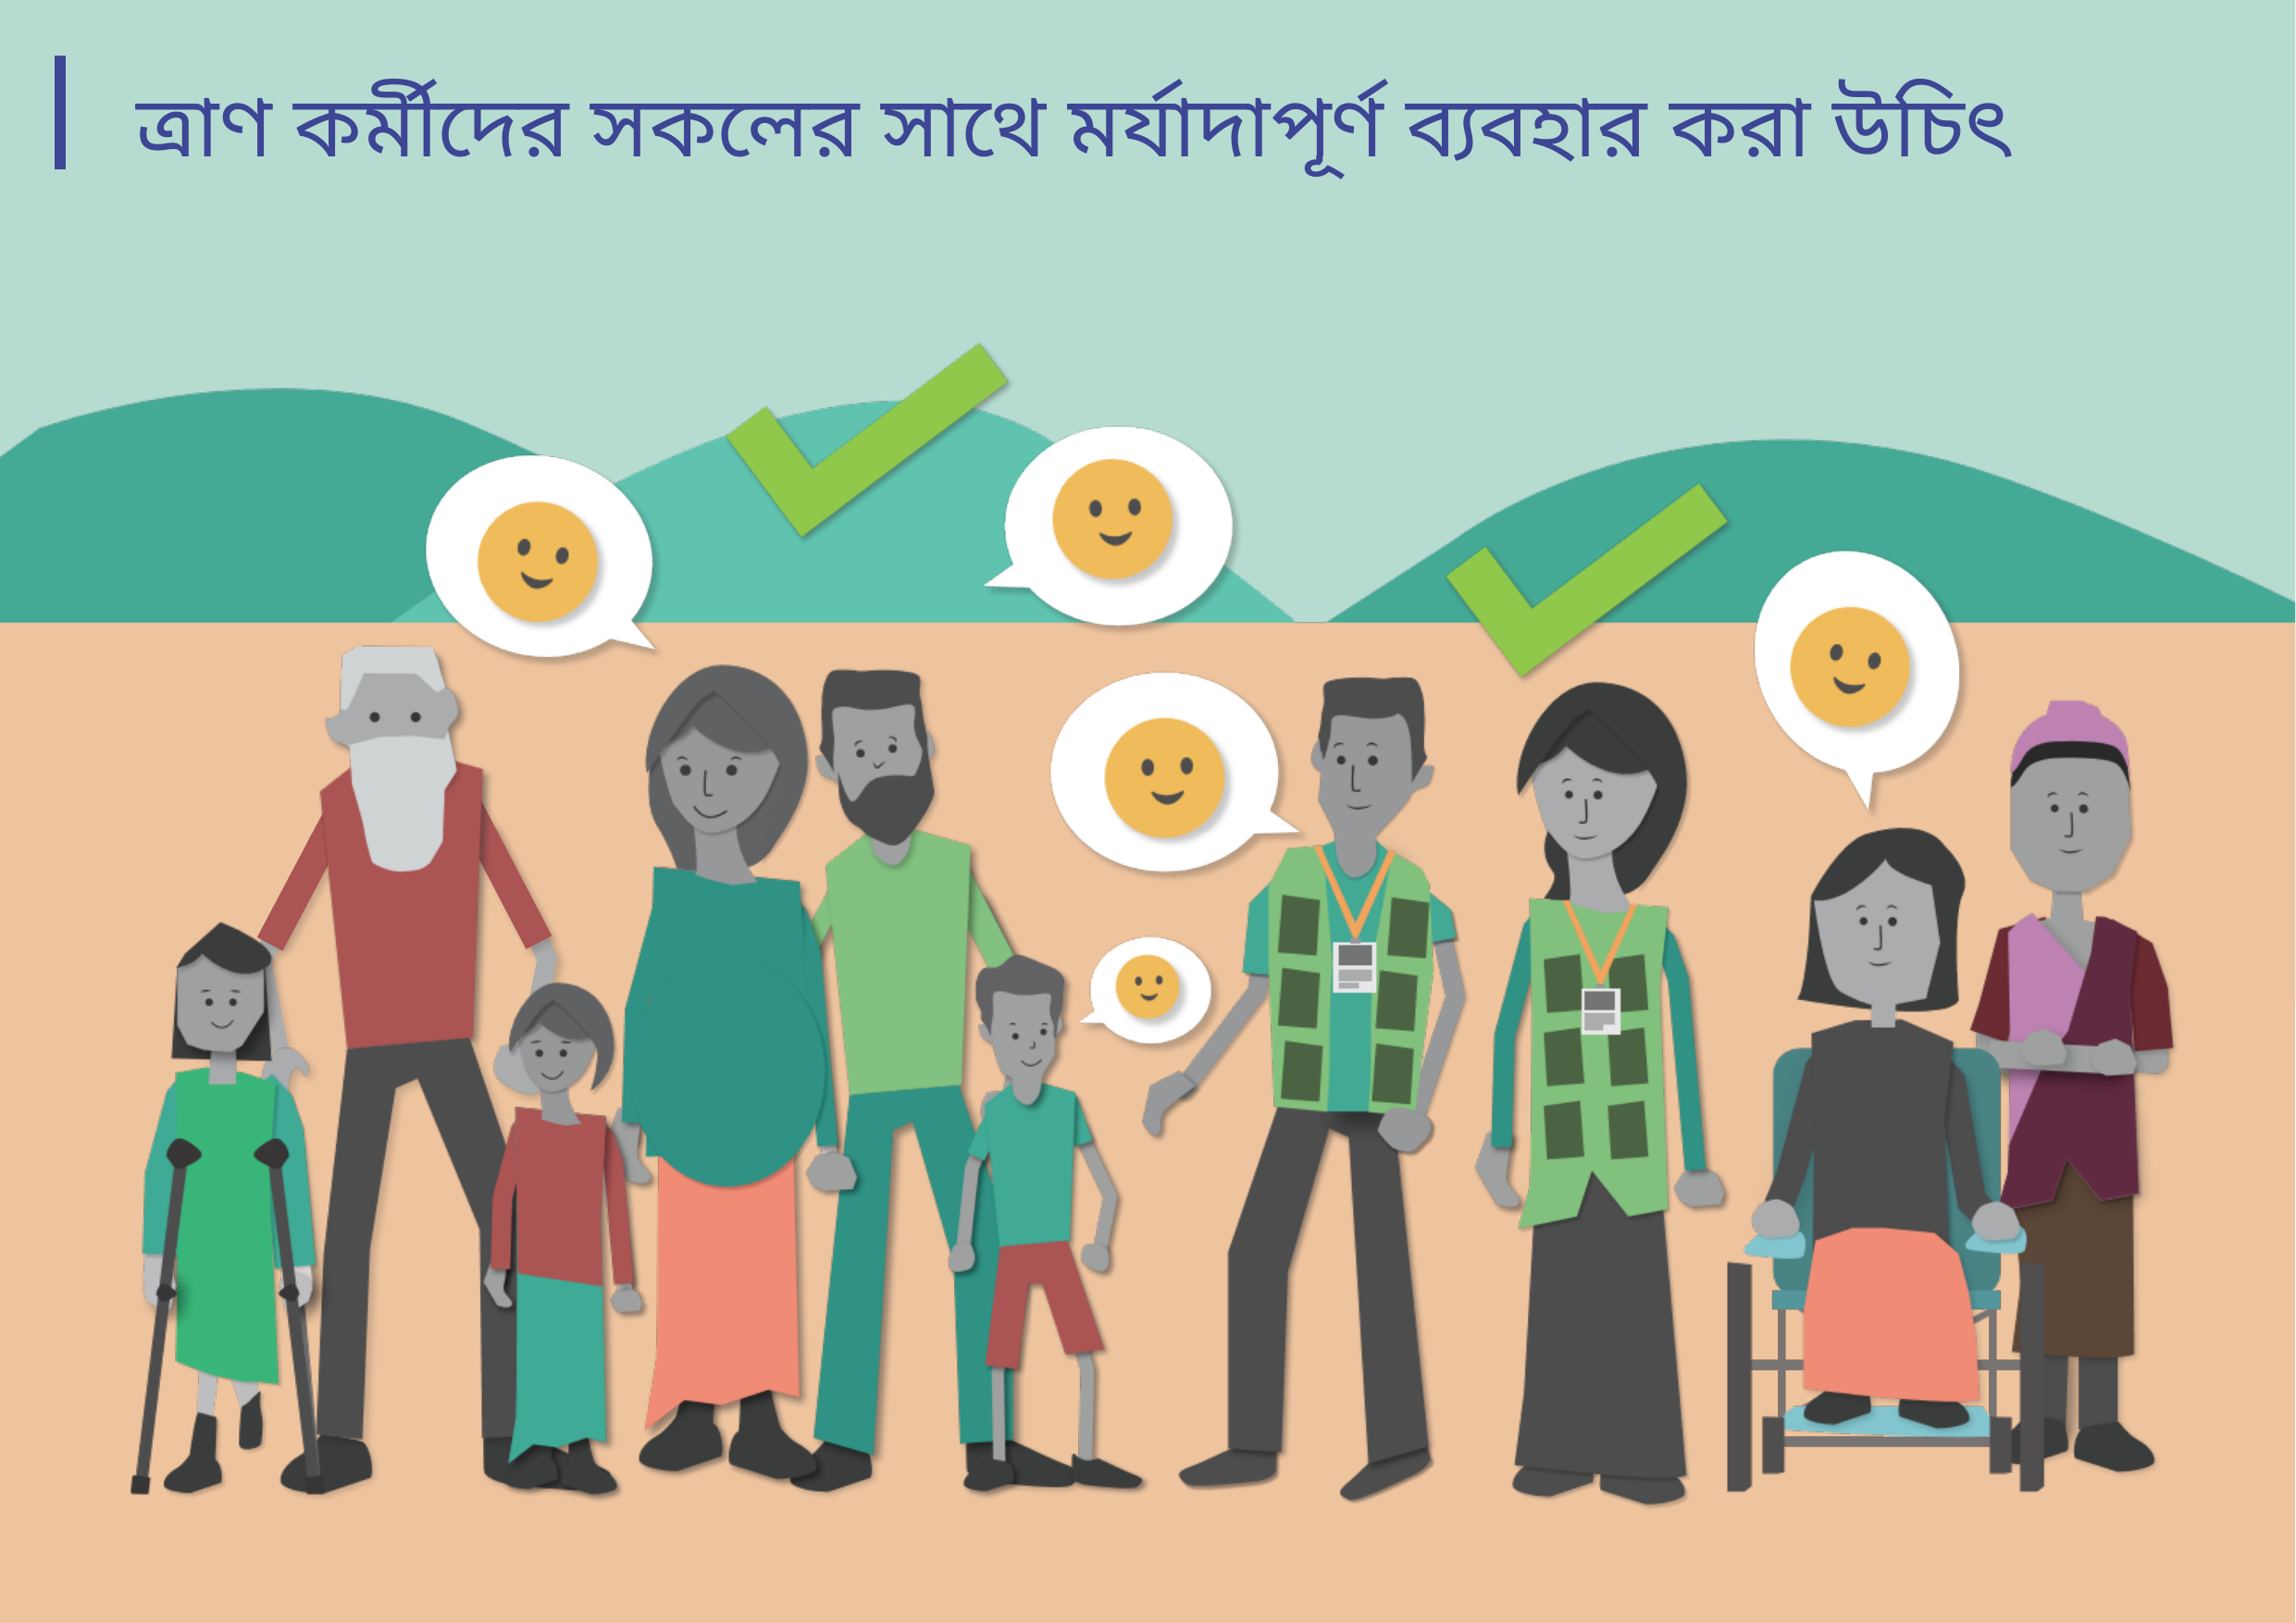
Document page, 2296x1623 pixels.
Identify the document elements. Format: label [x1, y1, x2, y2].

text_box [0, 0, 2296, 1623]
